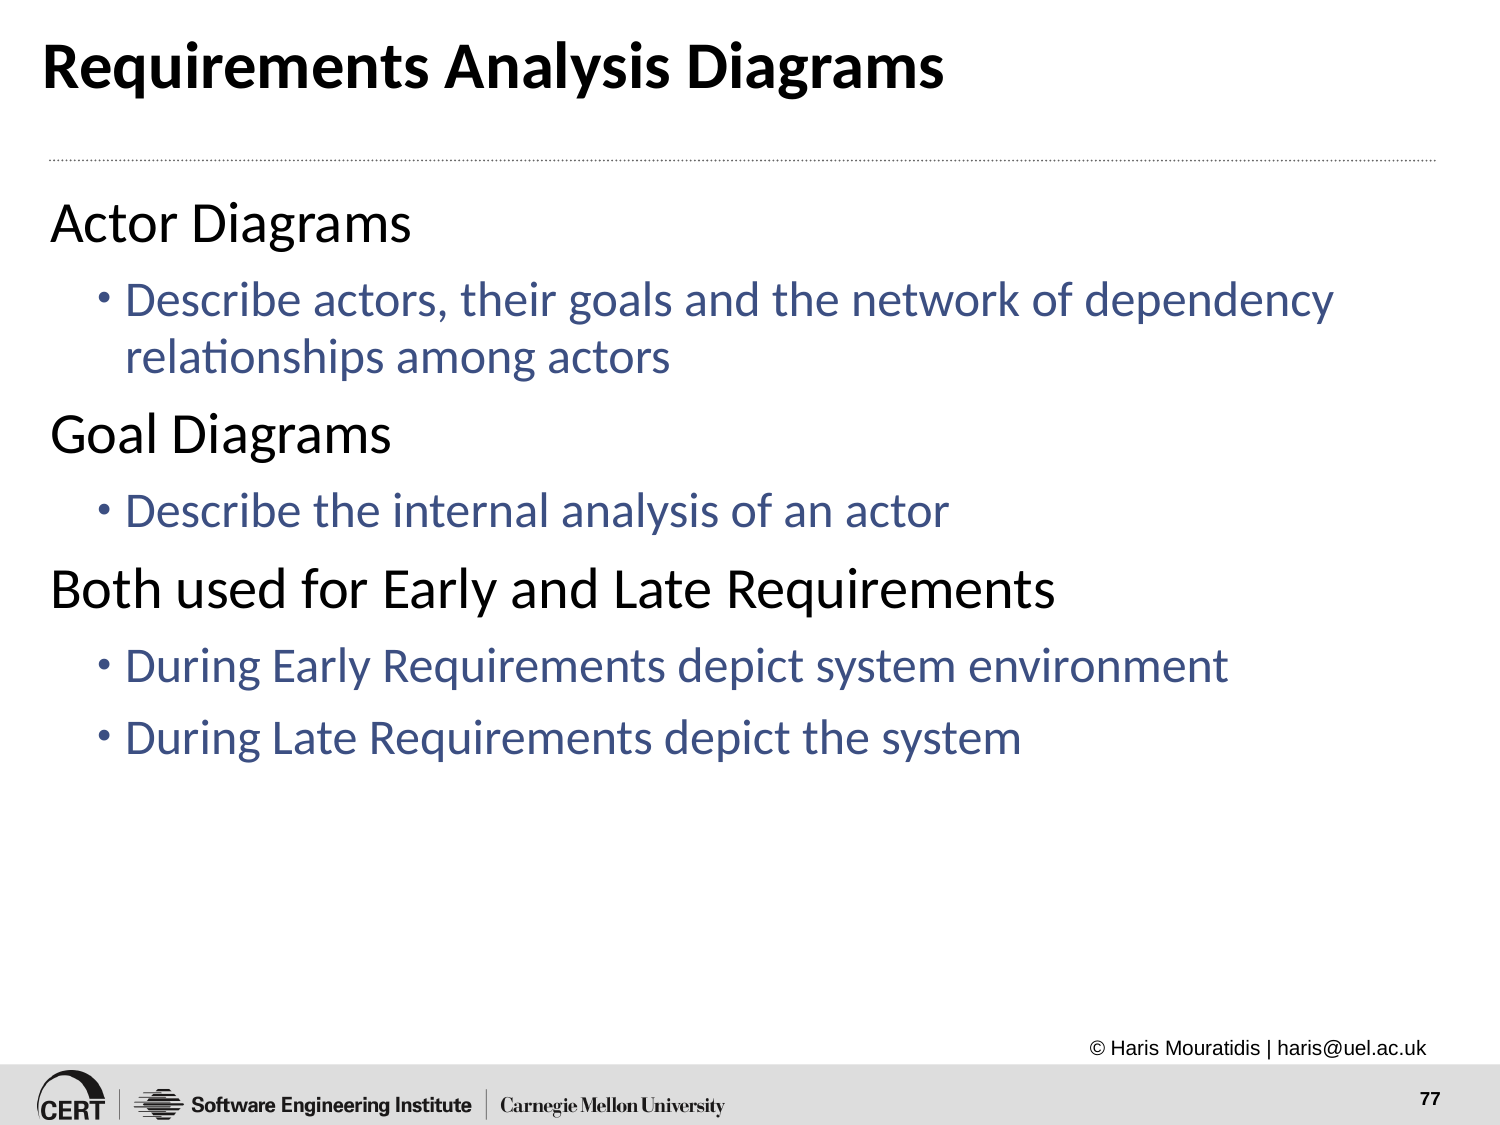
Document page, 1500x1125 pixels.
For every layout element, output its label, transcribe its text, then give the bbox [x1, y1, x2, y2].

list Actor Diagrams Describe actors, their goals and the network of dependency relationships among actors Goal Diagrams Describe the internal analysis of an actor Both used for Early and Late Requirements During Early Requirements depict system environment During Late Requirements depict the system [49, 187, 1438, 1001]
text_box © Haris Mouratidis | haris@uel.ac.uk [1074, 1027, 1500, 1075]
title Requirements Analysis Diagrams [42, 37, 1434, 155]
picture [37, 1069, 725, 1122]
